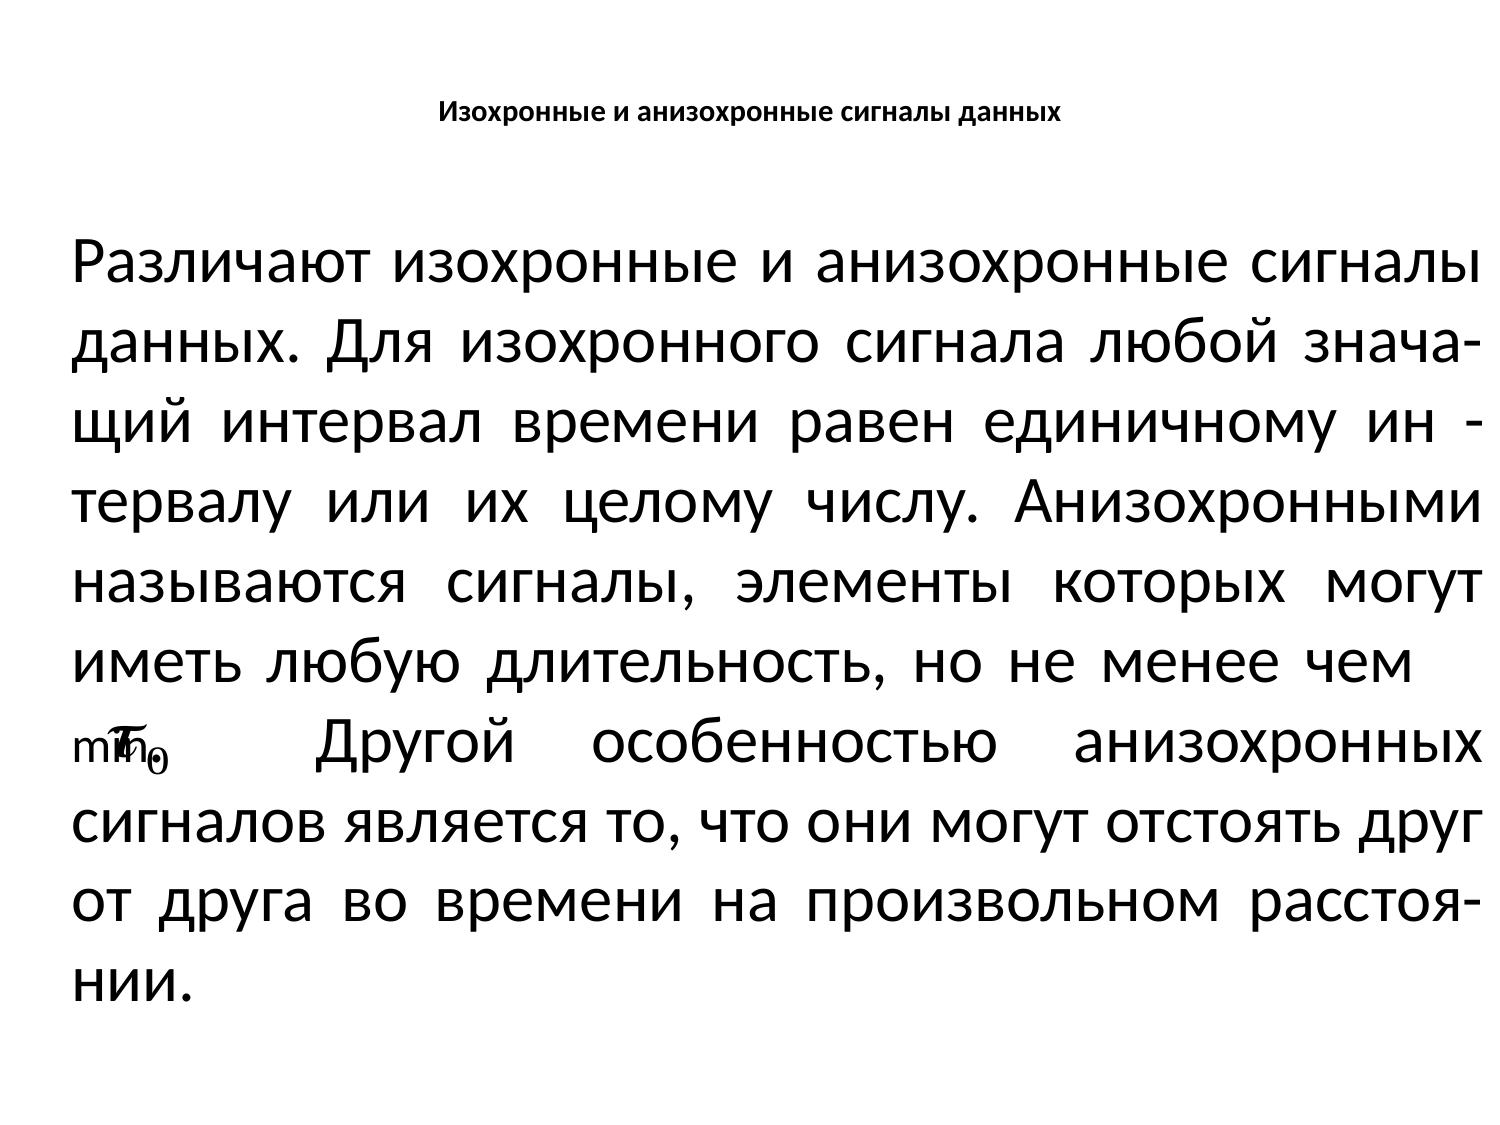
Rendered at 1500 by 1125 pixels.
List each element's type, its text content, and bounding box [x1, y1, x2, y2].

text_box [100, 692, 184, 788]
list Различают изохронные и анизохронные сигналы данных. Для изохронного сигнала любой знача- щий интервал времени равен единичному ин -тервалу или их целому числу. Анизохронными называются сигналы, элементы которых могут иметь любую длительность, но не менее чем min. Другой особенностью анизохронных сигналов является то, что они могут отстоять друг от друга во времени на произвольном расстоя- нии. [0, 208, 1500, 1125]
title Изохронные и анизохронные сигналы данных [75, 45, 1425, 173]
